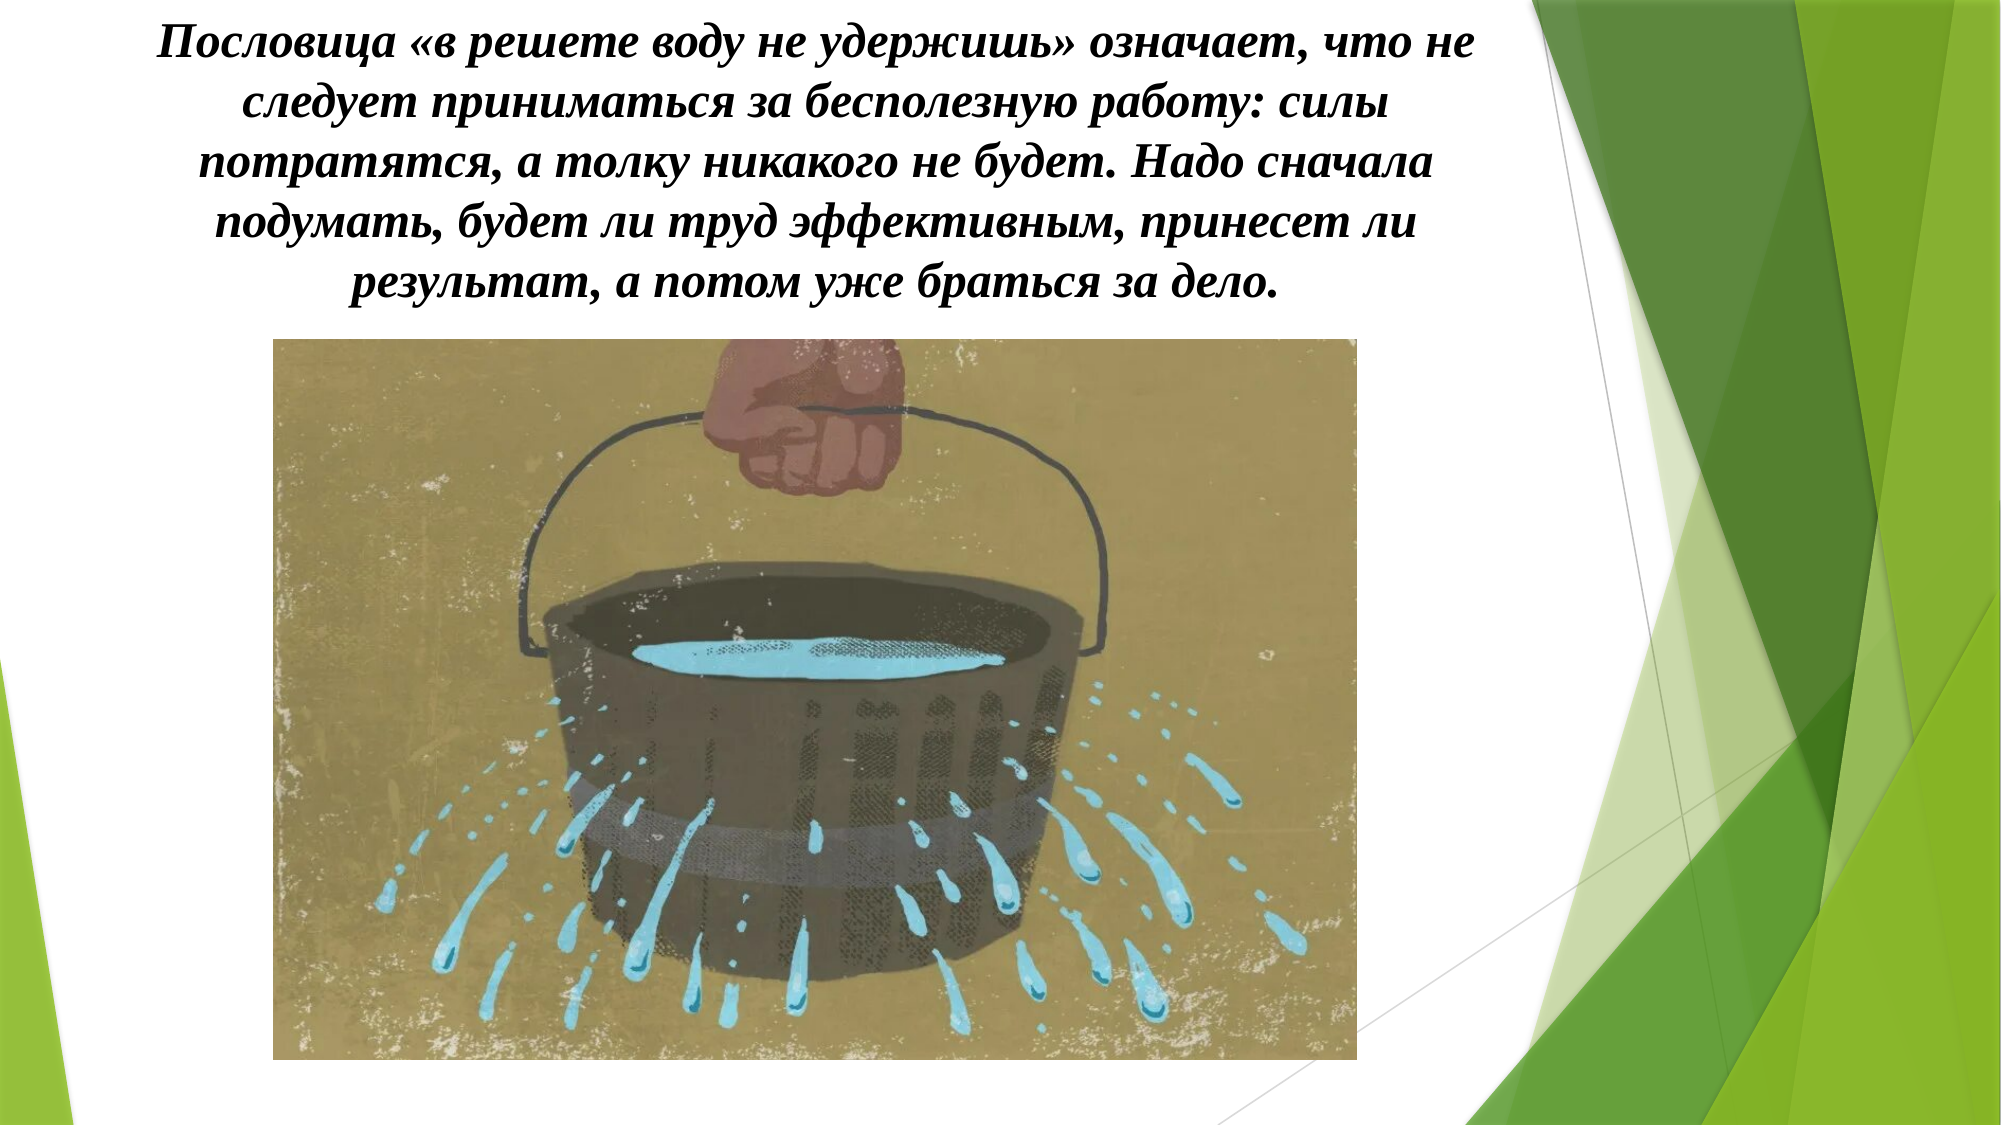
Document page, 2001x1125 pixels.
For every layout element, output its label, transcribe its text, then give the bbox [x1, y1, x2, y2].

title Пословица «в решете воду не удержишь» означает, что не следует приниматься за бесполезную работу: силы потратятся, а толку никакого не будет. Надо сначала подумать, будет ли труд эффективным, принесет ли результат, а потом уже браться за дело. [111, 0, 1522, 217]
picture [273, 338, 1358, 1060]
